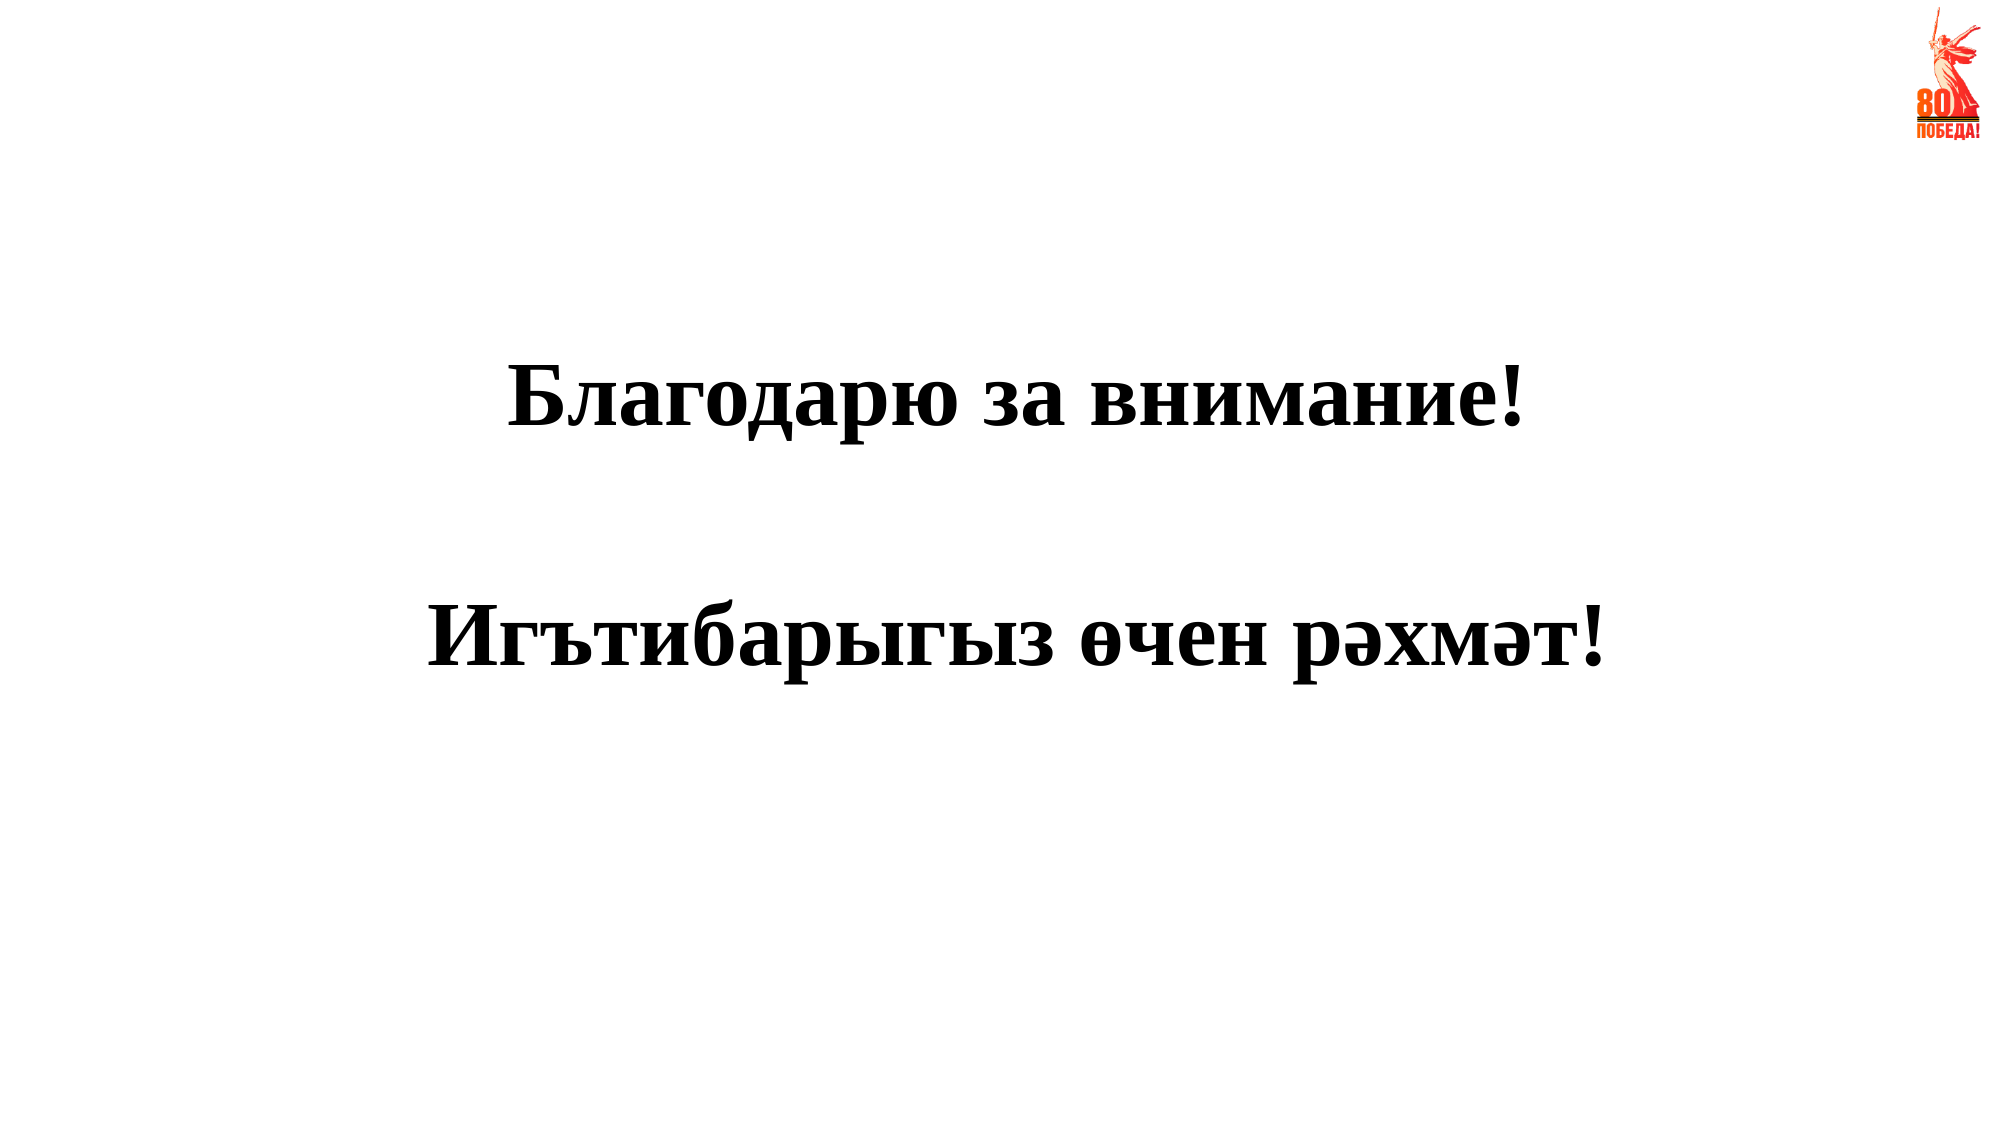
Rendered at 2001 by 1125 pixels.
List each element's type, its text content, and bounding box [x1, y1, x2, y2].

list Благодарю за внимание! Игътибарыгыз өчен рәхмәт! [137, 338, 1863, 1014]
picture [1896, 0, 2000, 147]
